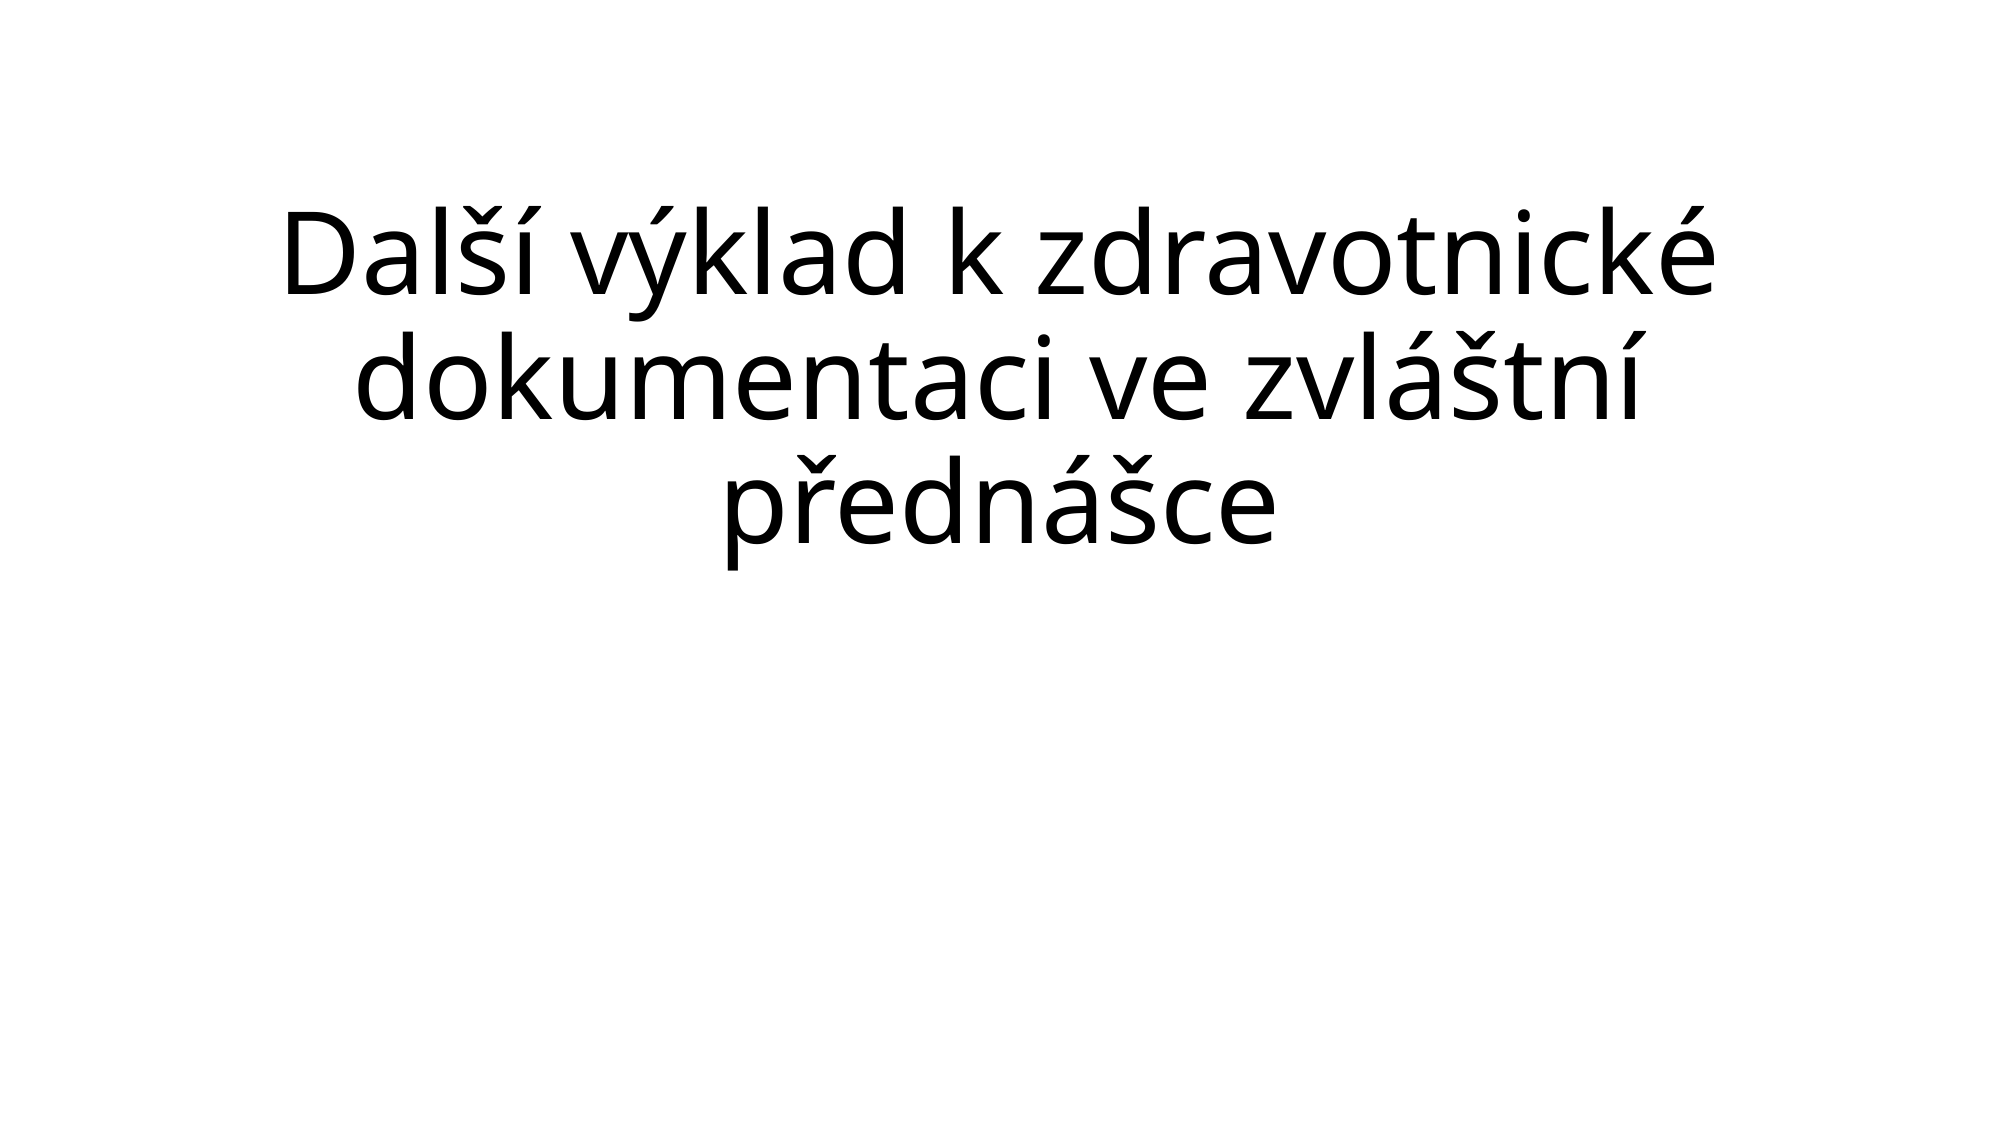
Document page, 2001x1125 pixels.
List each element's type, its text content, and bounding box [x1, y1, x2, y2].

title Další výklad k zdravotnické dokumentaci ve zvláštní přednášce [249, 184, 1750, 576]
